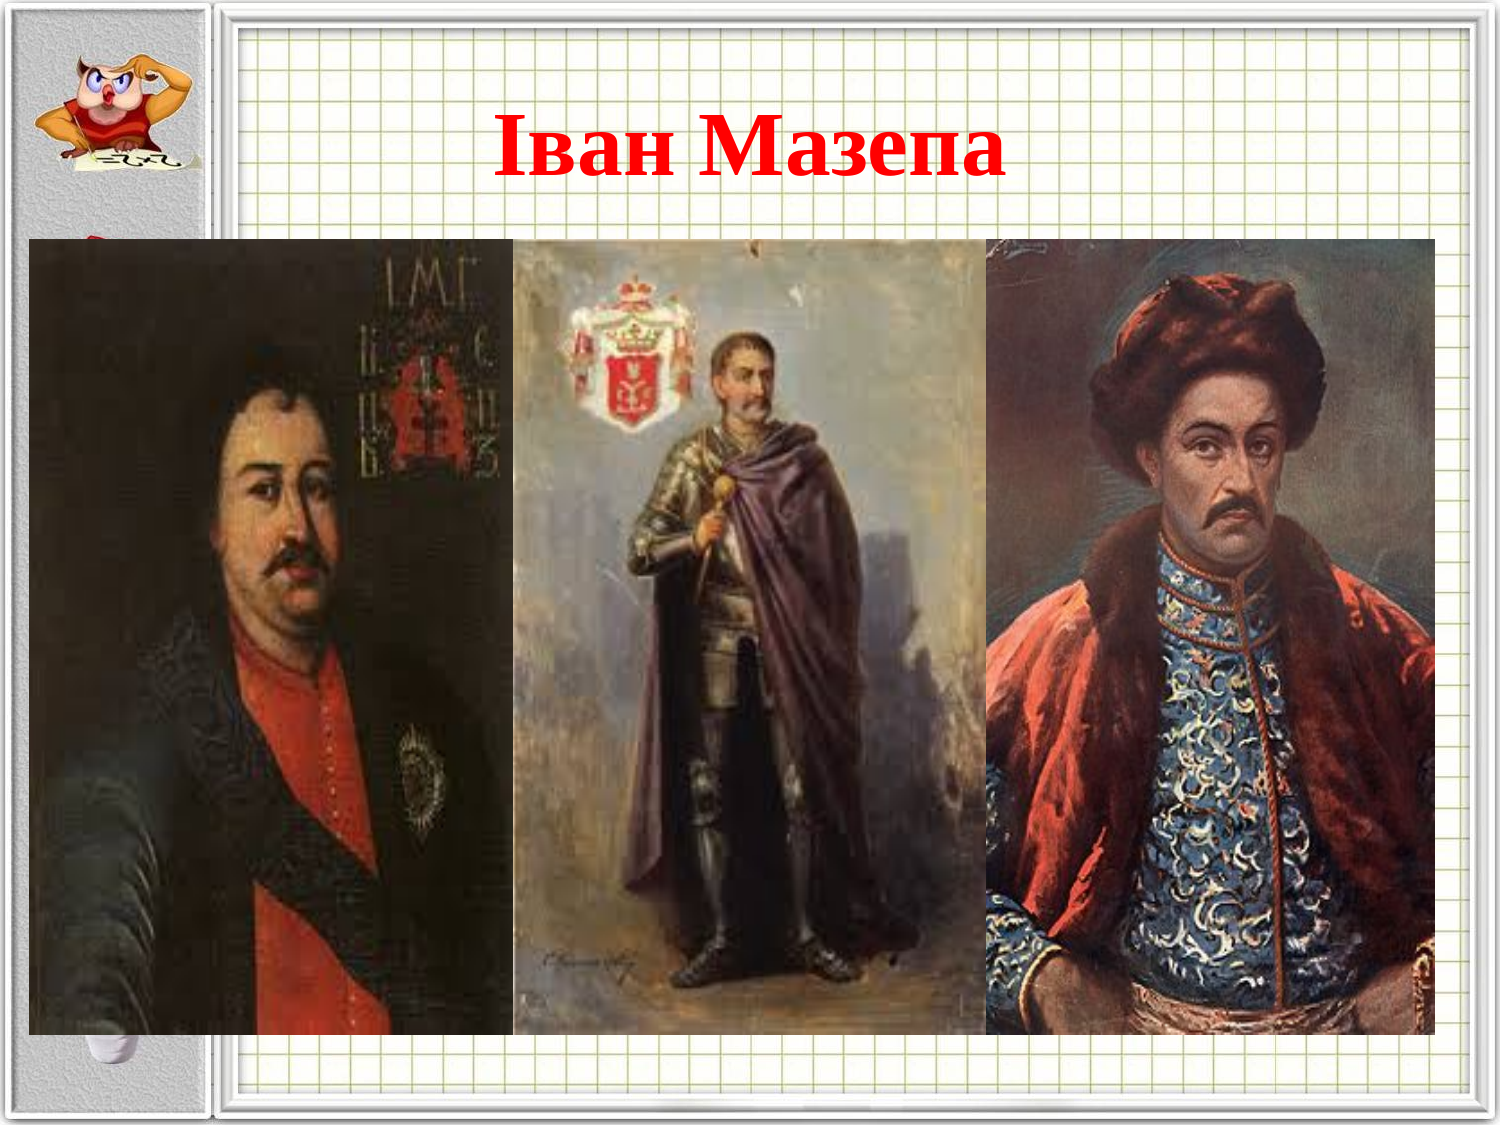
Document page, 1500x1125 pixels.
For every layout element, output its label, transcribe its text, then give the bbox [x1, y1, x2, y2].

picture [0, 0, 1500, 1125]
title Іван Мазепа [75, 45, 1425, 233]
